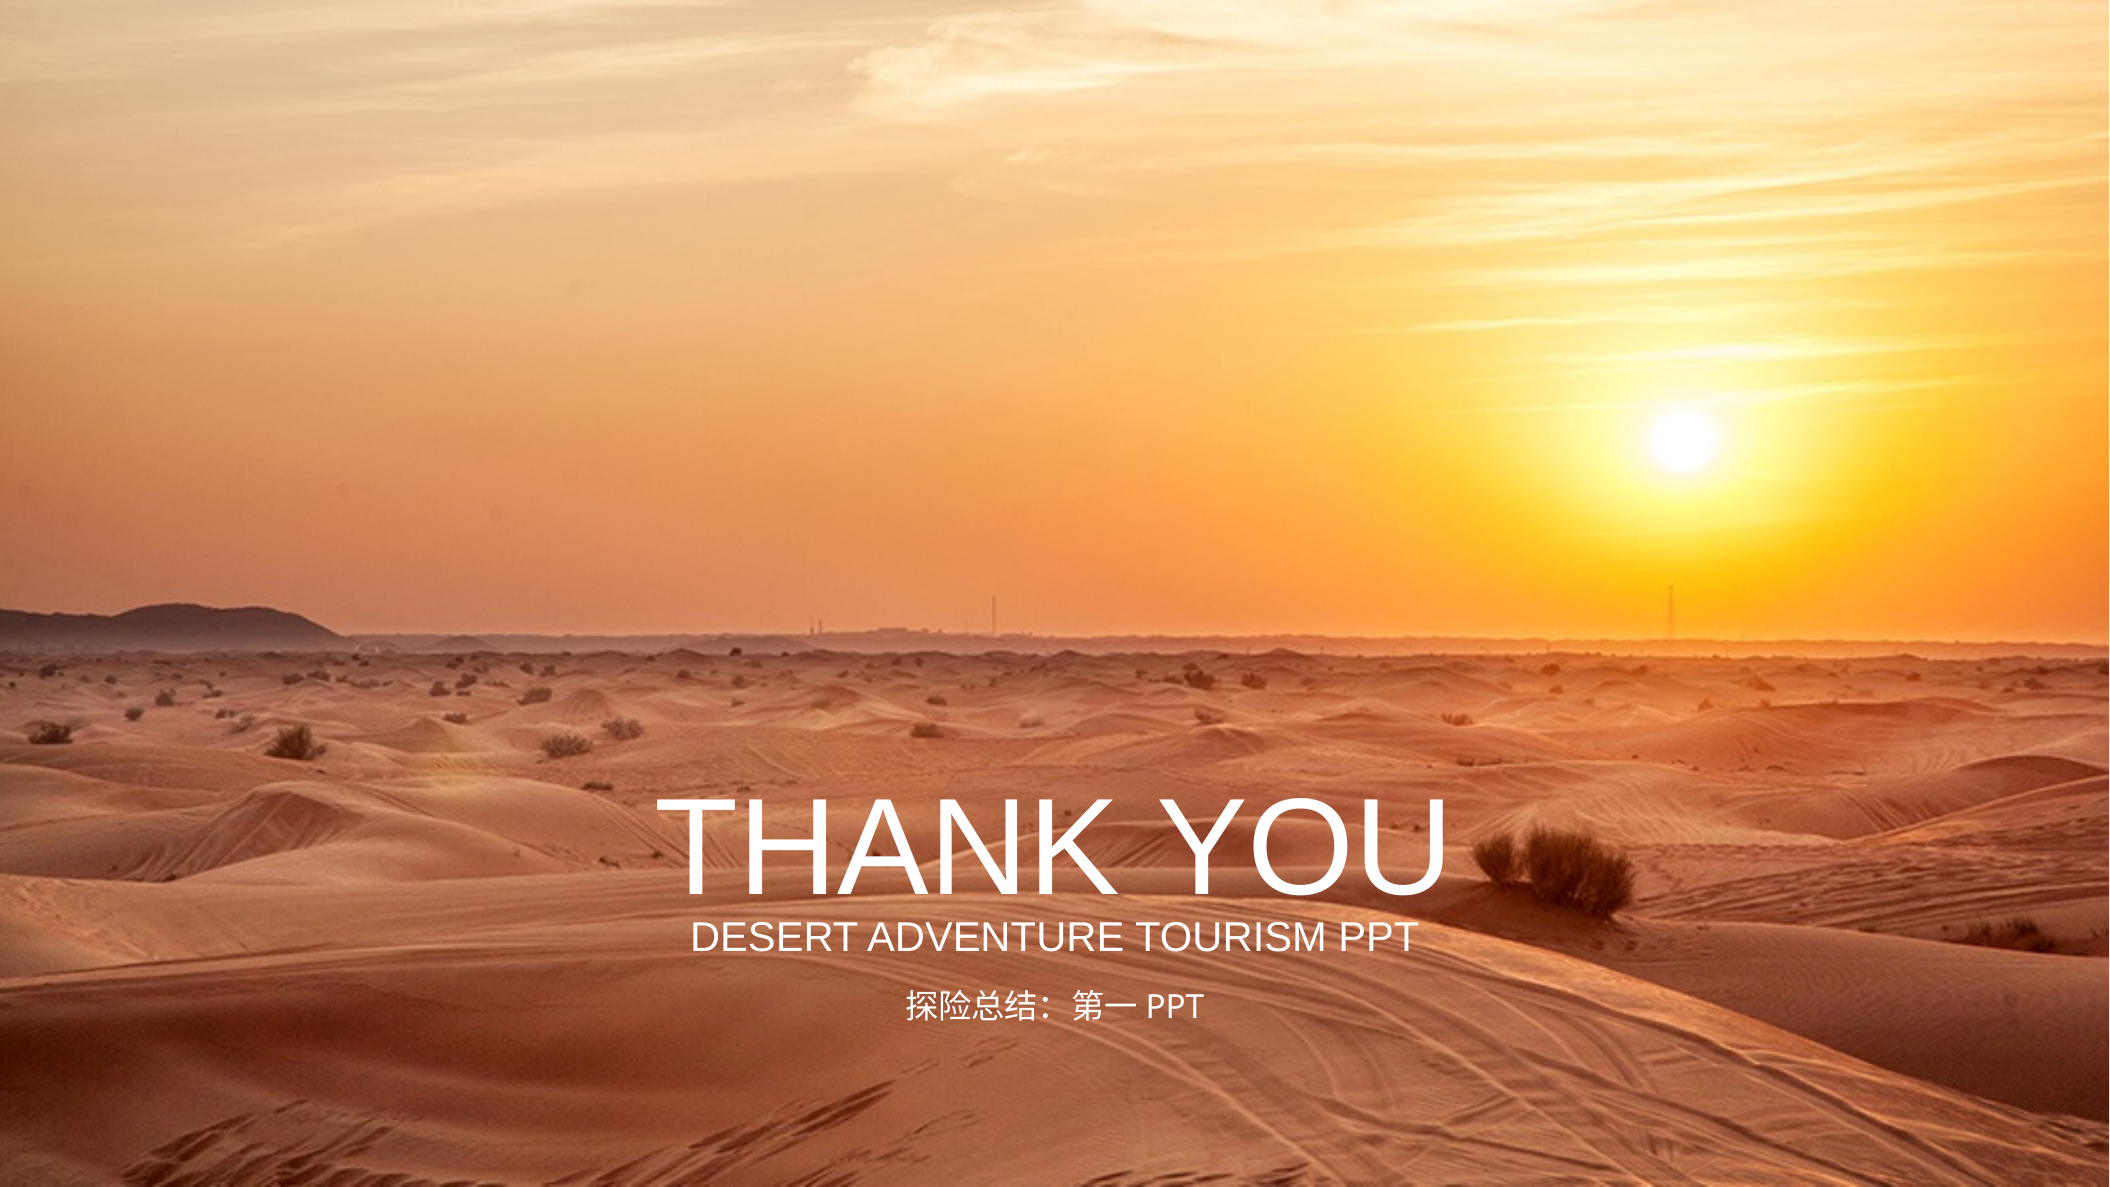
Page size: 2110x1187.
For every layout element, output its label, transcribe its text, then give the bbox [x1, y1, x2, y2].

text_box thank you [504, 749, 1606, 930]
text_box Desert adventure tourism PPT [664, 930, 1445, 967]
text_box 探险总结：第一PPT [679, 978, 1430, 1033]
text_box [0, 0, 2110, 1187]
